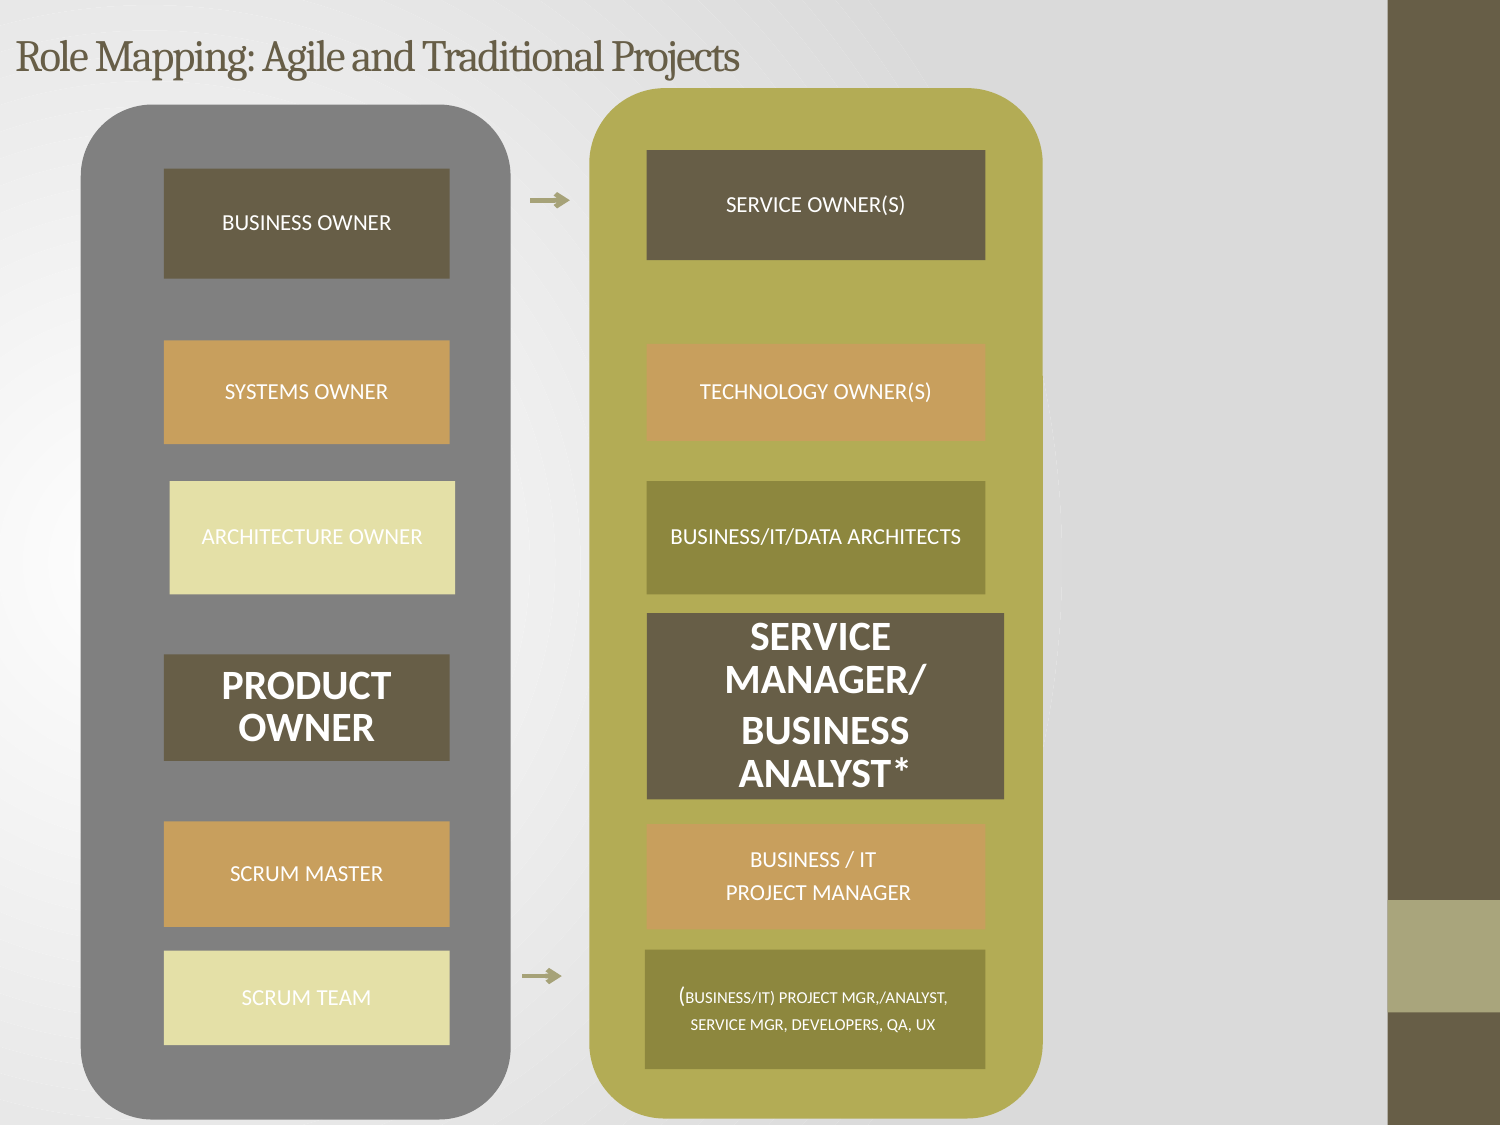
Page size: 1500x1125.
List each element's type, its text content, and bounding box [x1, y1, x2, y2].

text_box TECHNOLOGY OWNER(S) [645, 342, 987, 443]
text_box BUSINESS/IT/DATA ARCHITECTS [645, 479, 987, 596]
text_box (BUSINESS/IT) PROJECT MGR,/ANALYST, SERVICE MGR, DEVELOPERS, QA, UX [643, 948, 987, 1071]
text_box [587, 89, 1045, 1121]
text_box SERVICE OWNER(S) [645, 148, 987, 262]
text_box SCRUM MASTER [162, 819, 452, 929]
title Role Mapping: Agile and Traditional Projects [0, 19, 1369, 89]
text_box BUSINESS OWNER [162, 167, 452, 281]
text_box SERVICE MANAGER/ BUSINESS ANALYST* [645, 611, 1006, 802]
text_box BUSINESS / IT PROJECT MANAGER [645, 822, 987, 932]
text_box SYSTEMS OWNER [162, 338, 452, 446]
text_box ARCHITECTURE OWNER [167, 479, 457, 596]
text_box [78, 102, 513, 1122]
text_box SCRUM TEAM [162, 949, 452, 1047]
text_box PRODUCT OWNER [162, 652, 452, 763]
